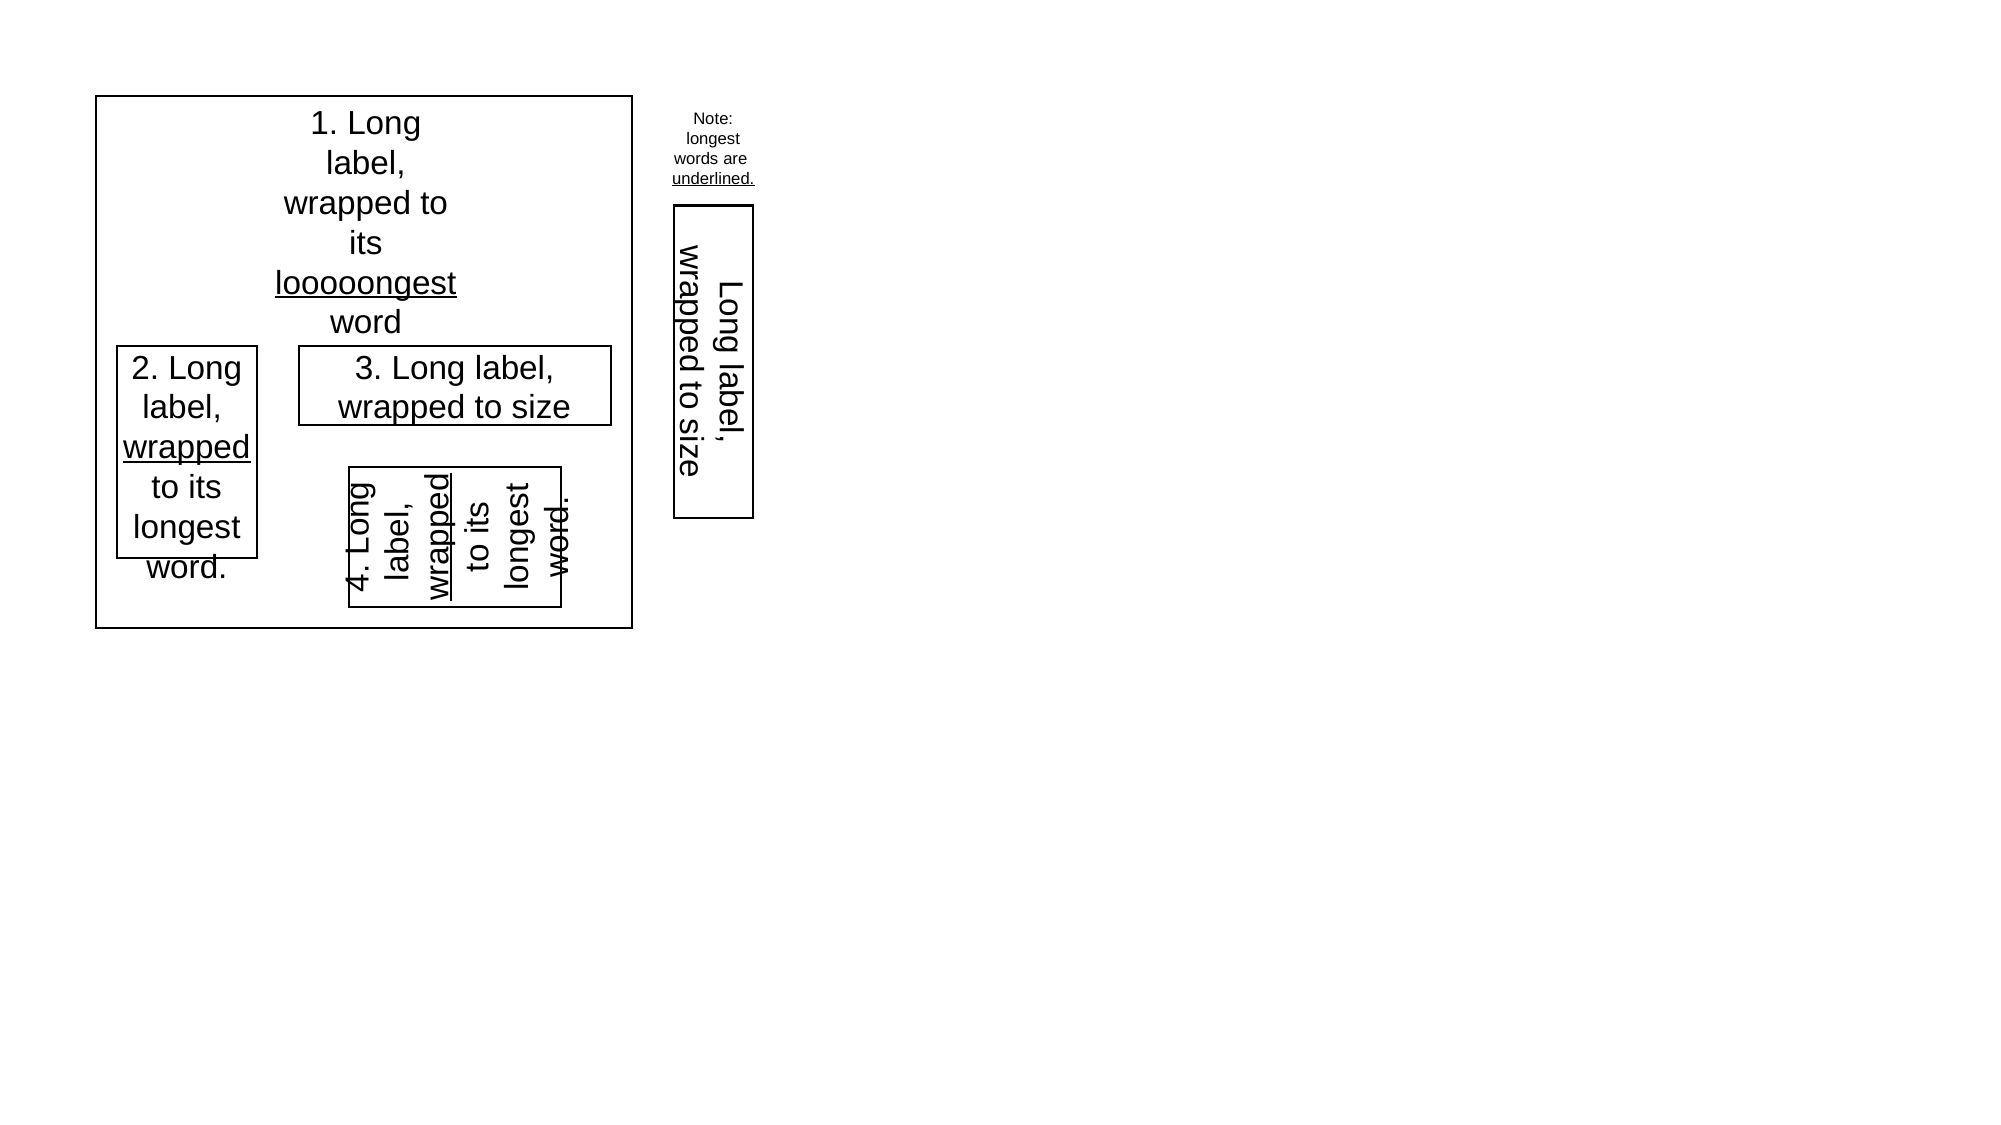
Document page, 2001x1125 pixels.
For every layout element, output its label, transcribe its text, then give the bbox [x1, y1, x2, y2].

text_box [348, 466, 562, 607]
text_box Long label, wrapped to size [677, 242, 749, 481]
text_box 2. Long label, wrapped to its longest word. [116, 345, 257, 559]
text_box [74, 74, 775, 650]
text_box 4. Long label, wrapped to its longest word. [352, 470, 557, 603]
text_box 3. Long label, wrapped to size [298, 345, 612, 425]
text_box [673, 205, 753, 519]
text_box Note: longest words are underlined. [665, 107, 761, 187]
text_box [95, 95, 632, 628]
text_box 1. Long label, wrapped to its looooongest word [273, 118, 459, 323]
